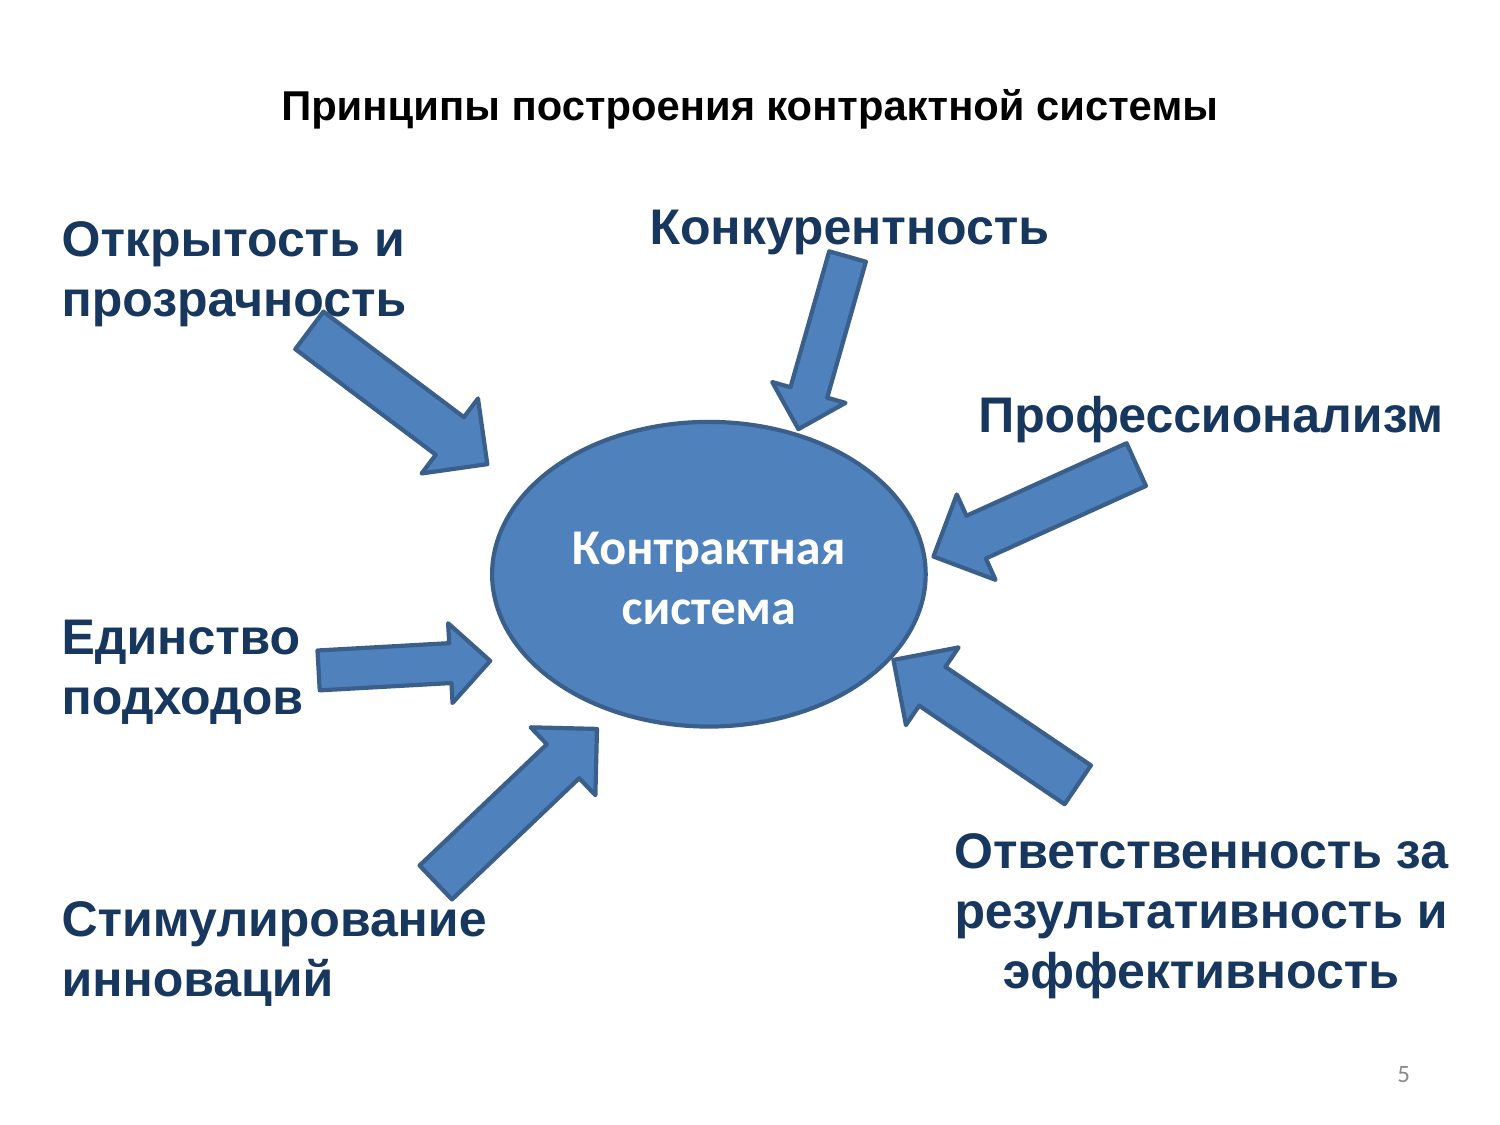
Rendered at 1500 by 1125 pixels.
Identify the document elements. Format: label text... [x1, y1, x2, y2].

slide_number 5 [1074, 1042, 1425, 1103]
text_box [931, 441, 1148, 582]
text_box Единство подходов [46, 597, 399, 733]
text_box Контрактная система [490, 419, 928, 729]
text_box Профессионализм [963, 374, 1459, 450]
text_box Открытость и прозрачность [46, 199, 446, 334]
text_box Ответственность за результативность и эффективность [937, 810, 1465, 1006]
text_box Конкурентность [634, 187, 1065, 263]
text_box [770, 249, 868, 432]
text_box [293, 309, 490, 476]
text_box [417, 725, 600, 902]
text_box Стимулирование инноваций [46, 878, 586, 1014]
text_box [891, 645, 1093, 807]
text_box Принципы построения контрактной системы [100, 31, 1400, 177]
text_box [315, 621, 493, 705]
